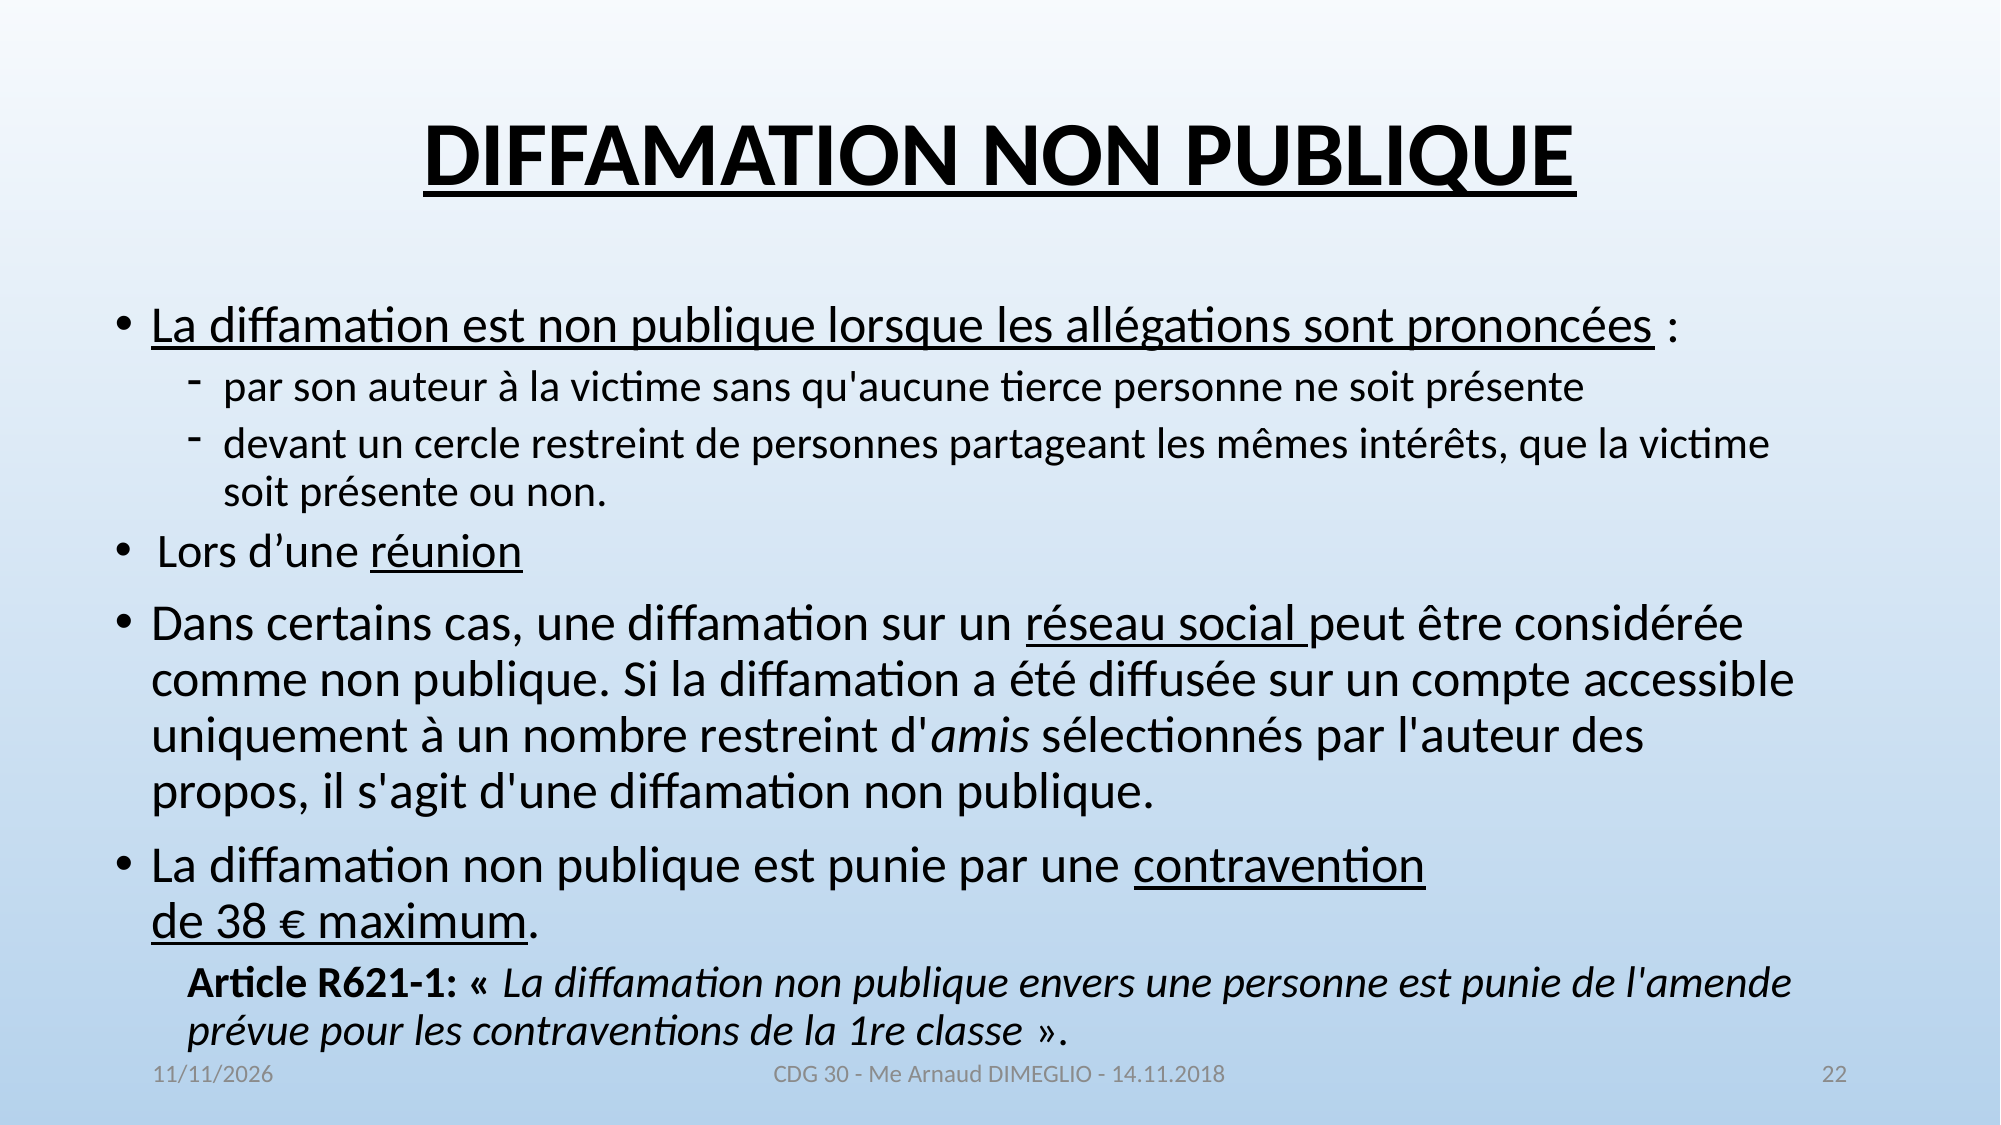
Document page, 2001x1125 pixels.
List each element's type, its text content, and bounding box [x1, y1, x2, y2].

slide_number 22 [1412, 1042, 1863, 1103]
title DIFFAMATION NON PUBLIQUE [137, 59, 1863, 252]
footer CDG 30 - Me Arnaud DIMEGLIO - 14.11.2018 [662, 1042, 1338, 1103]
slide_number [137, 1042, 588, 1103]
list La diffamation est non publique lorsque les allégations sont prononcées : par son auteur à la victime sans qu'aucune tierce personne ne soit présente devant un cercle restreint de personnes partageant les mêmes intérêts, que la victime soit présente ou non. Lors d’une réunion Dans certains cas, une diffamation sur un réseau social peut être considérée comme non publique. Si la diffamation a été diffusée sur un compte accessible uniquement à un nombre restreint d'amis sélectionnés par l'auteur des propos, il s'agit d'une diffamation non publique. La diffamation non publique est punie par une contravention de 38 € maximum. Article R621-1: « La diffamation non publique envers une personne est punie de l'amende prévue pour les contraventions de la 1re classe ». [99, 210, 1825, 1066]
